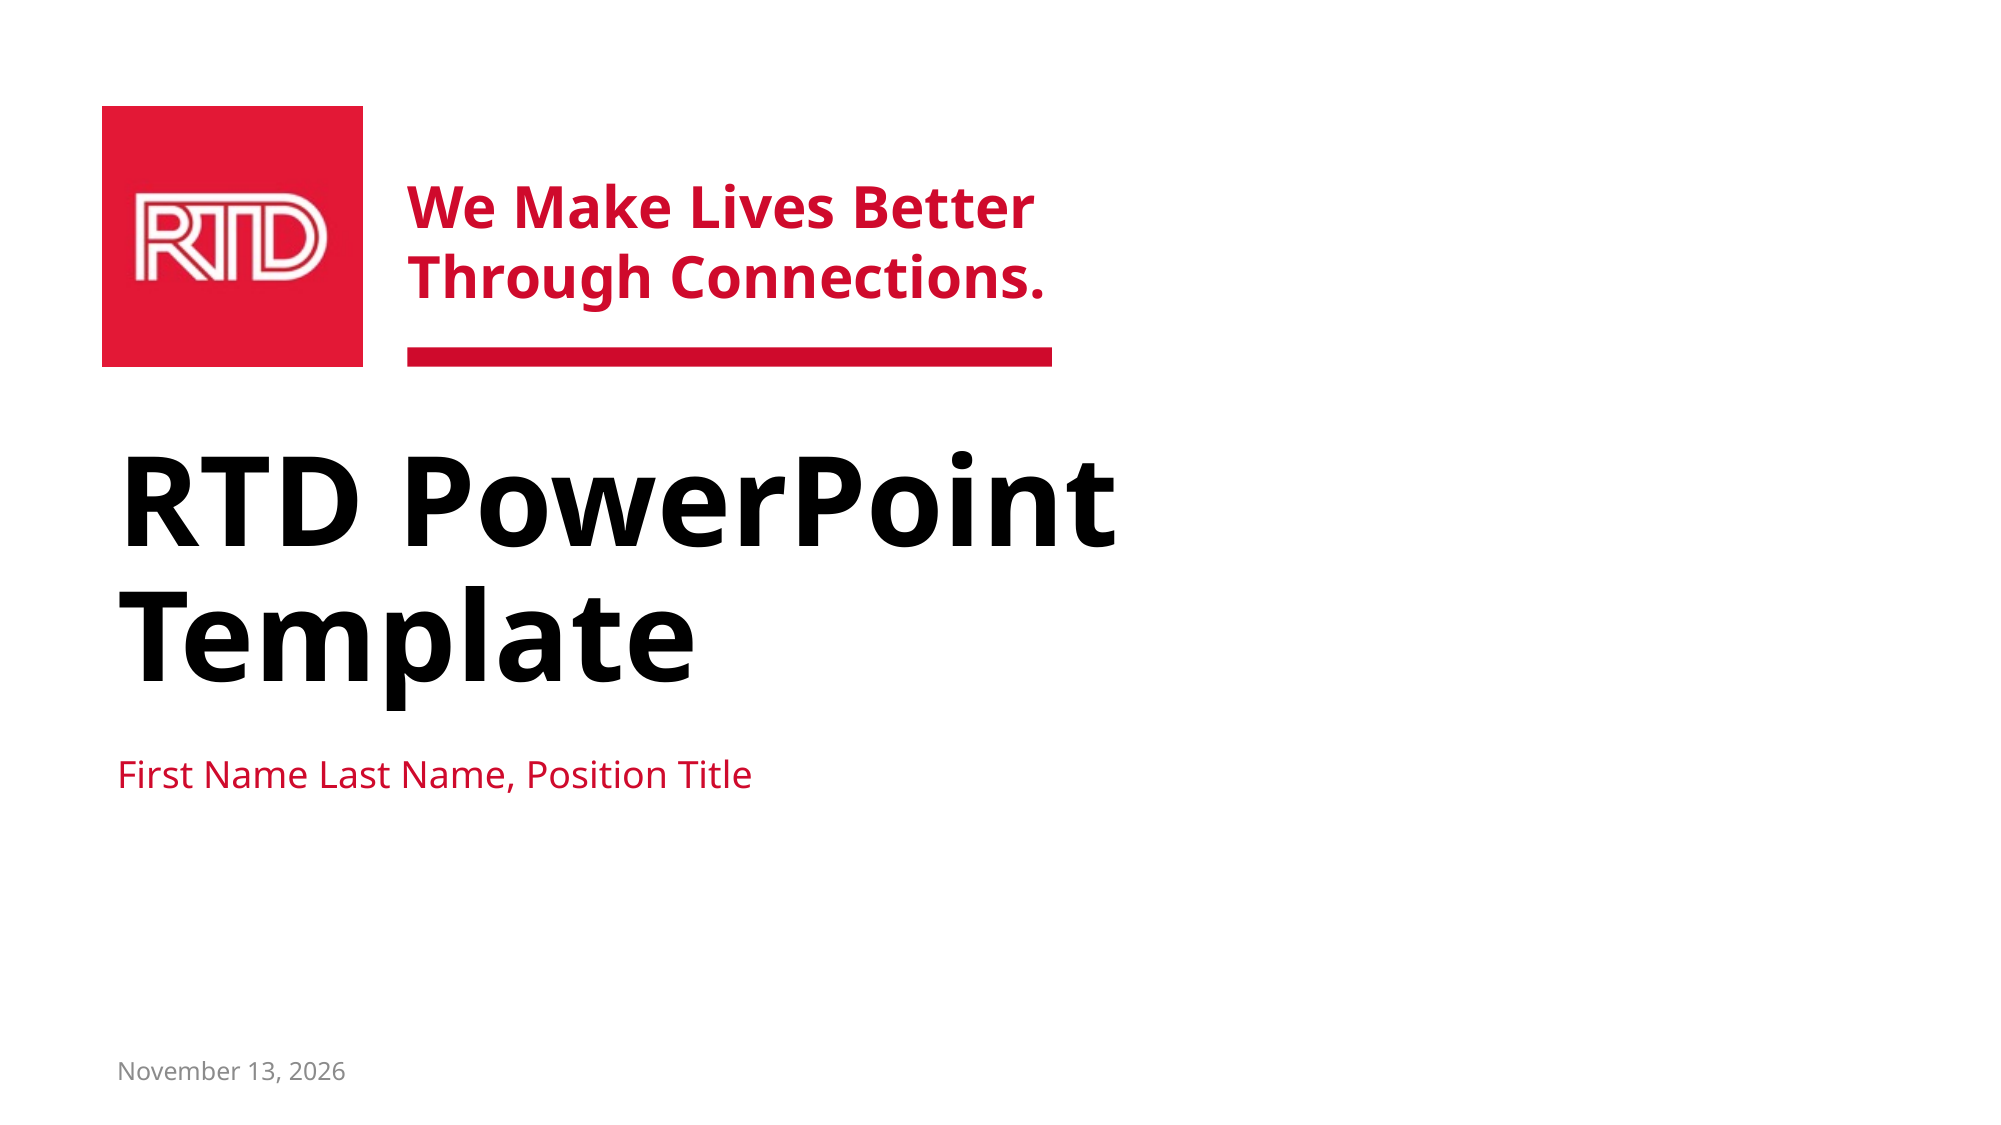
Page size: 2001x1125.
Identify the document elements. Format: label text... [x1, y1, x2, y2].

subtitle First Name Last Name, Position Title [102, 743, 1603, 1015]
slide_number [102, 1042, 553, 1103]
picture [102, 106, 363, 323]
title RTD PowerPoint Template [102, 323, 1310, 716]
